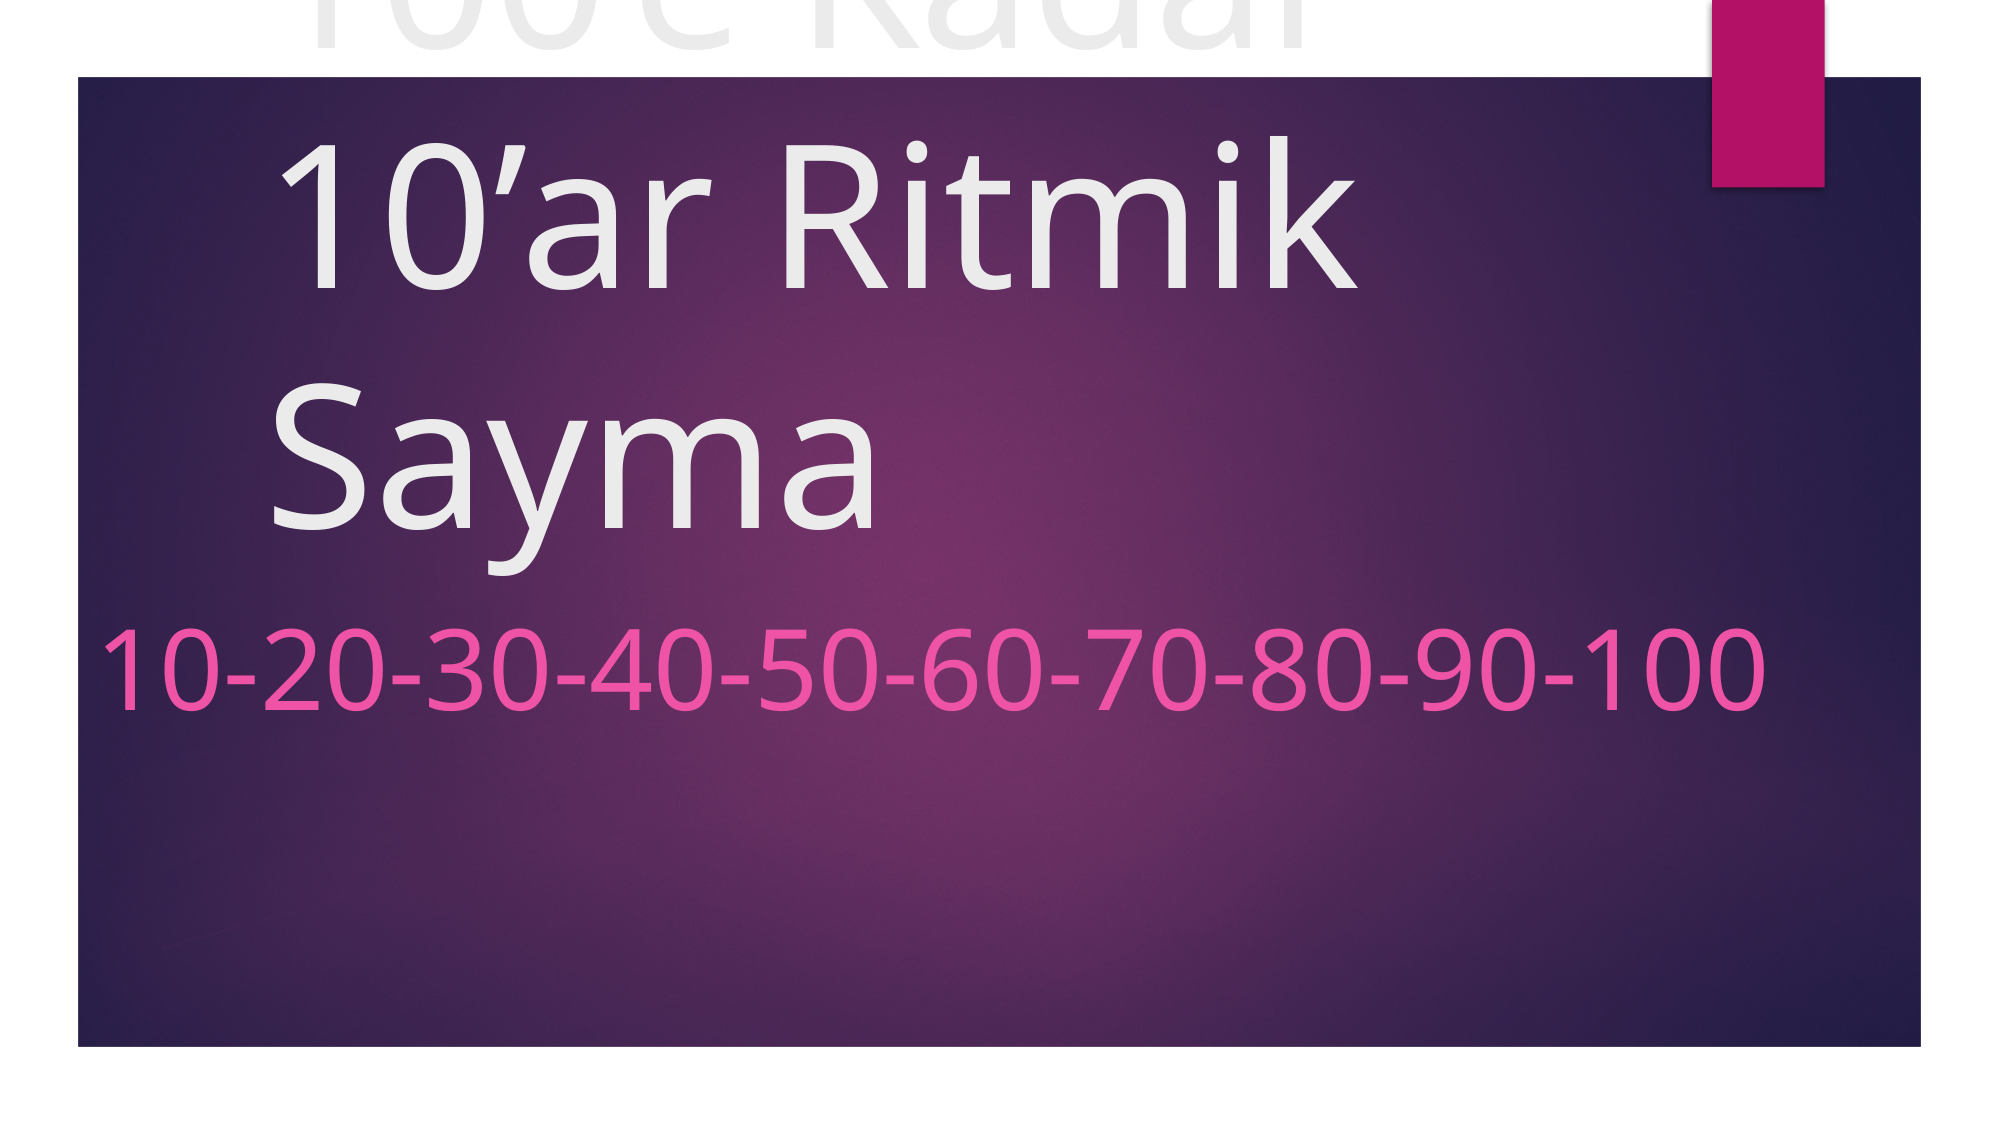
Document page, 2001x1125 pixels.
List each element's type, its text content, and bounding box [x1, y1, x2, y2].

title 100’e Kadar 10’ar Ritmik Sayma [249, 71, 1750, 576]
subtitle 10-20-30-40-50-60-70-80-90-100 [80, 590, 1924, 863]
